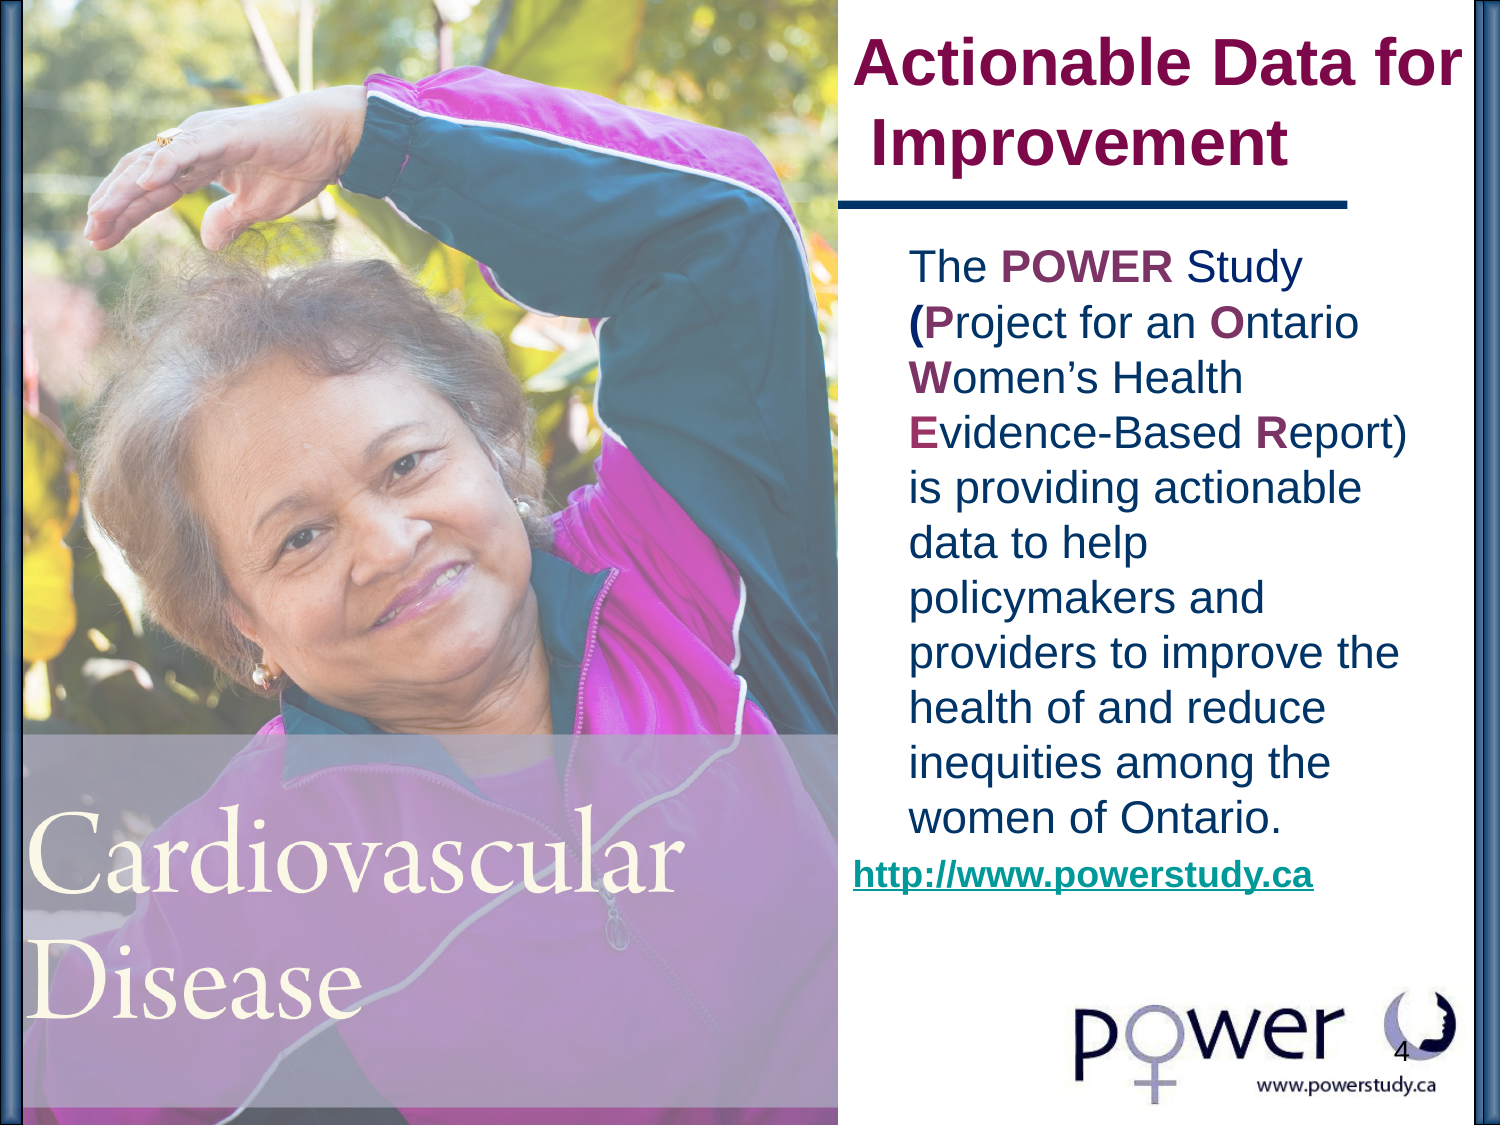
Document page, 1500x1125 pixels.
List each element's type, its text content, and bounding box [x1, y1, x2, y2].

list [0, 0, 926, 1125]
slide_number 4 [1074, 1024, 1426, 1103]
picture [1064, 979, 1466, 1111]
title Actionable Data for Improvement [930, 44, 1483, 233]
list The POWER Study (Project for an Ontario Women’s Health Evidence-Based Report) is providing actionable data to help policymakers and providers to improve the health of and reduce inequities among the women of Ontario. http://www.powerstudy.ca [930, 224, 1438, 968]
text_box [930, 112, 1384, 188]
text_box [1483, 0, 1500, 1125]
